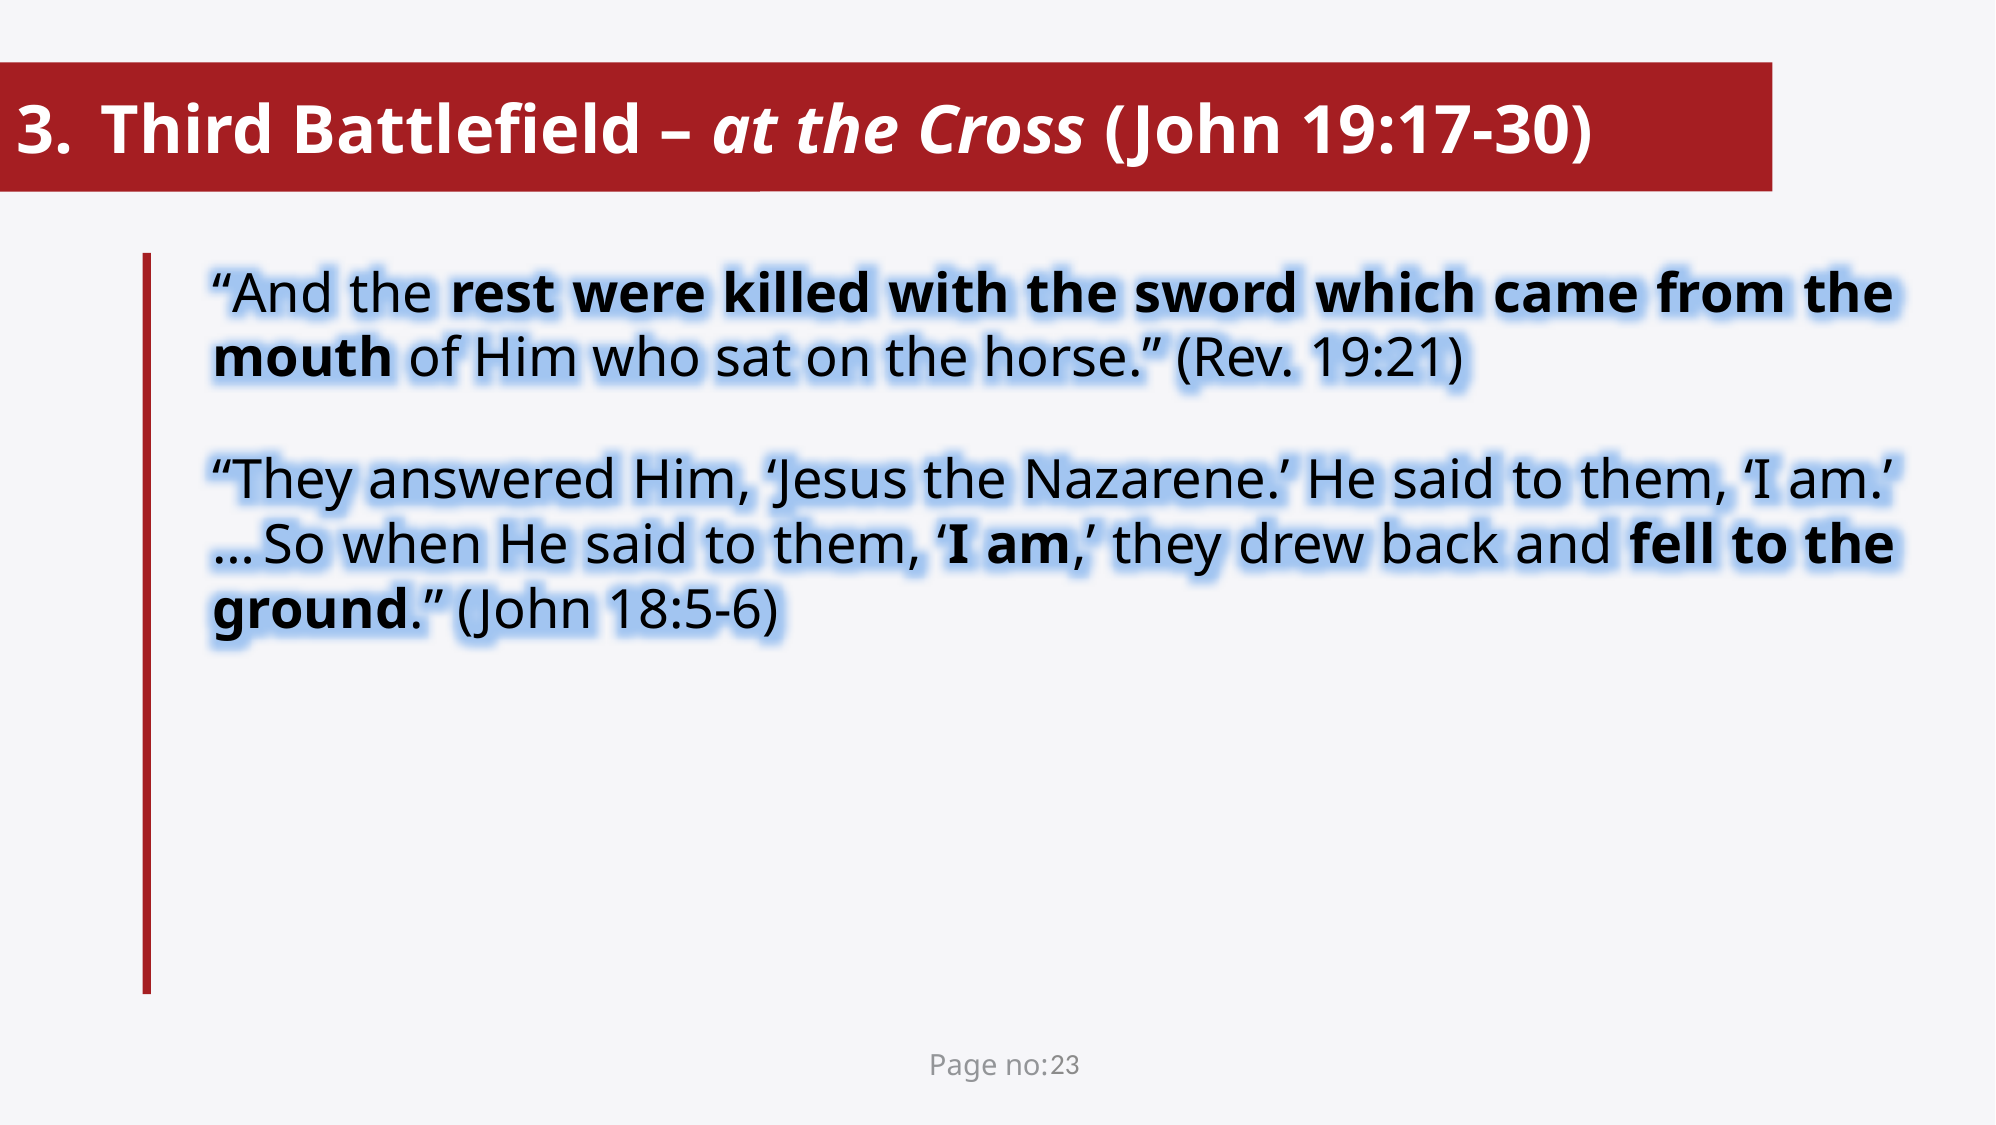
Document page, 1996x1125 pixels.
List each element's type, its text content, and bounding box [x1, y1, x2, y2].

text_box “They answered Him, ‘Jesus the Nazarene.’ He said to them, ‘I am.’ … So when He said to them, ‘I am,’ they drew back and fell to the ground.” (John 18:5-6) [198, 437, 1911, 648]
text_box “And the rest were killed with the sword which came from the mouth of Him who sat on the horse.” (Rev. 19:21) [198, 250, 1911, 396]
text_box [1, 62, 1798, 192]
